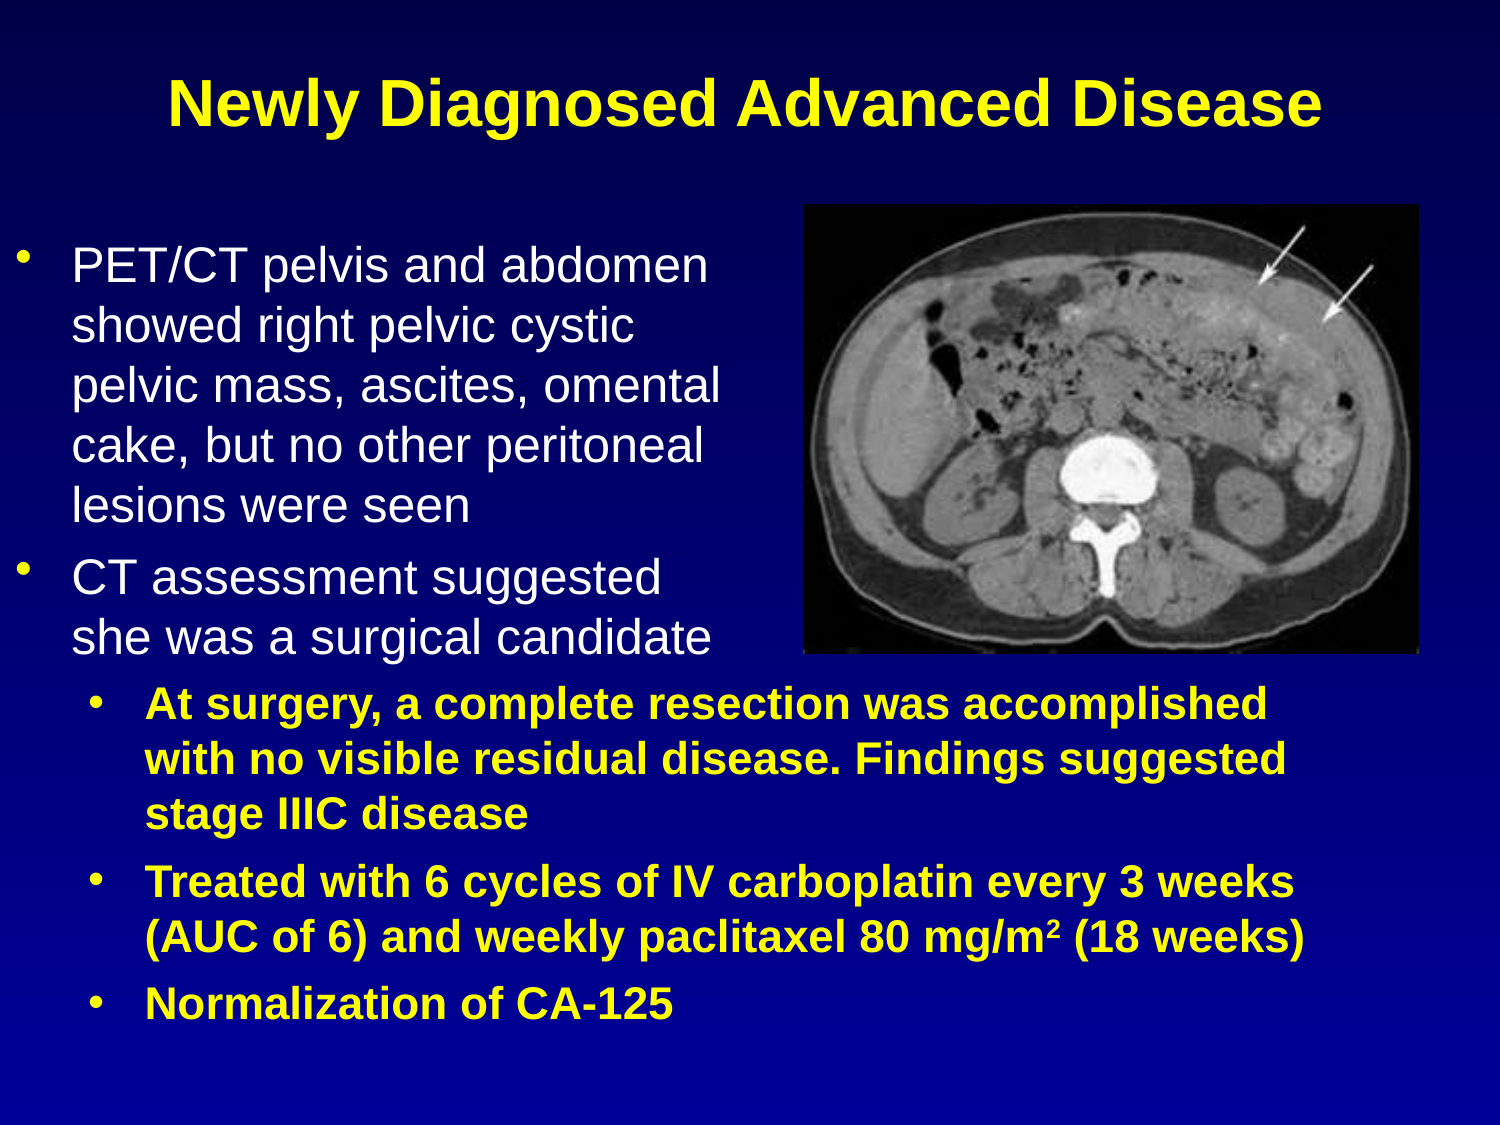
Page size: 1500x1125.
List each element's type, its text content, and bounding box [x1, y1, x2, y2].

title Newly Diagnosed Advanced Disease [9, 6, 1482, 194]
picture [803, 203, 1420, 654]
list PET/CT pelvis and abdomen showed right pelvic cystic pelvic mass, ascites, omental cake, but no other peritoneal lesions were seen CT assessment suggested she was a surgical candidate [0, 224, 748, 968]
text_box At surgery, a complete resection was accomplished with no visible residual disease. Findings suggested stage IIIC disease Treated with 6 cycles of IV carboplatin every 3 weeks (AUC of 6) and weekly paclitaxel 80 mg/m2 (18 weeks) Normalization of CA-125 [73, 666, 1363, 1037]
